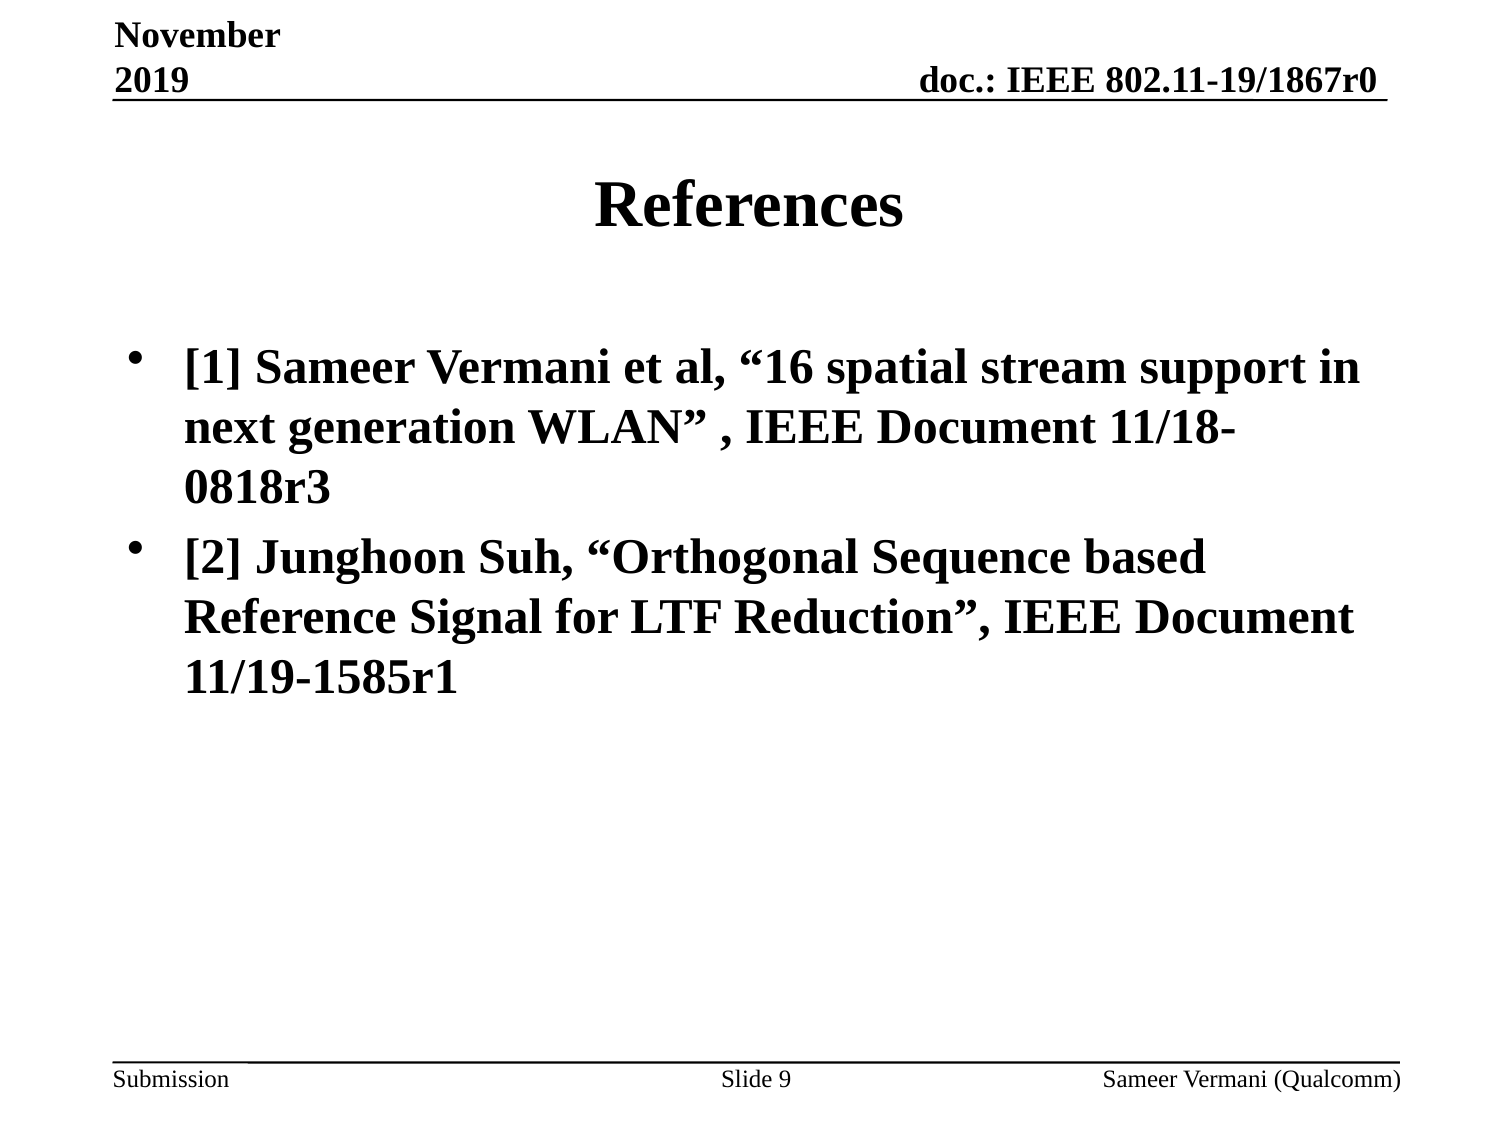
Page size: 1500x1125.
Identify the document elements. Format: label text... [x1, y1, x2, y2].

slide_number Slide 9 [712, 1061, 800, 1093]
footer Sameer Vermani (Qualcomm) [1062, 1061, 1402, 1093]
list [1] Sameer Vermani et al, “16 spatial stream support in next generation WLAN” , IEEE Document 11/18-0818r3 [2] Junghoon Suh, “Orthogonal Sequence based Reference Signal for LTF Reduction”, IEEE Document 11/19-1585r1 [112, 326, 1388, 1002]
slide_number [114, 54, 309, 101]
title References [112, 112, 1388, 288]
